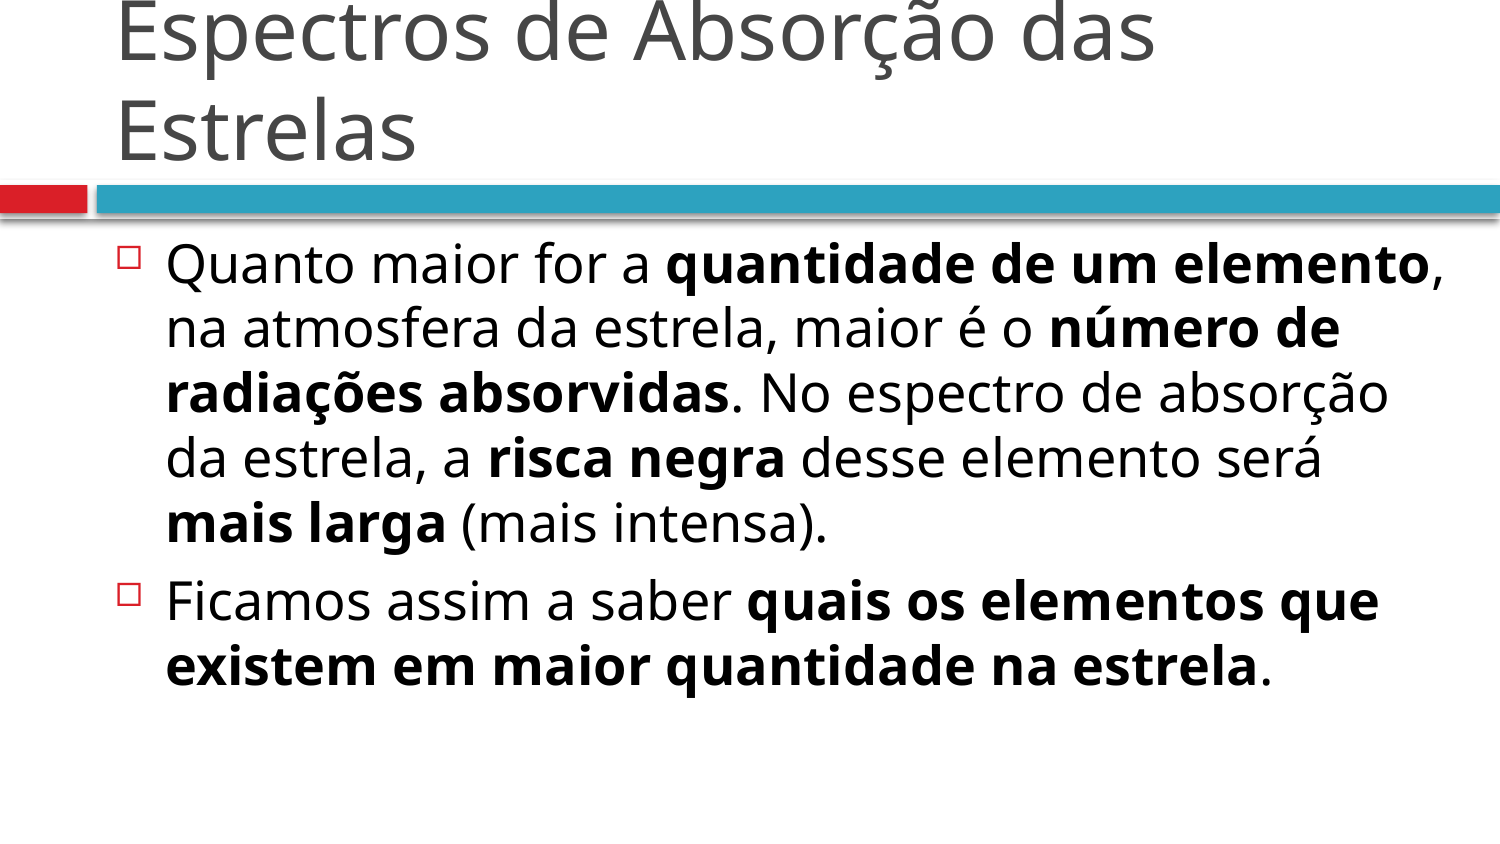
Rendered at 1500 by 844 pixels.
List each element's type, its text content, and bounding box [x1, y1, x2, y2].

list Quanto maior for a quantidade de um elemento, na atmosfera da estrela, maior é o número de radiações absorvidas. No espectro de absorção da estrela, a risca negra desse elemento será mais larga (mais intensa). Ficamos assim a saber quais os elementos que existem em maior quantidade na estrela. [99, 221, 1471, 759]
title Espectros de Absorção das Estrelas [99, 19, 1438, 185]
